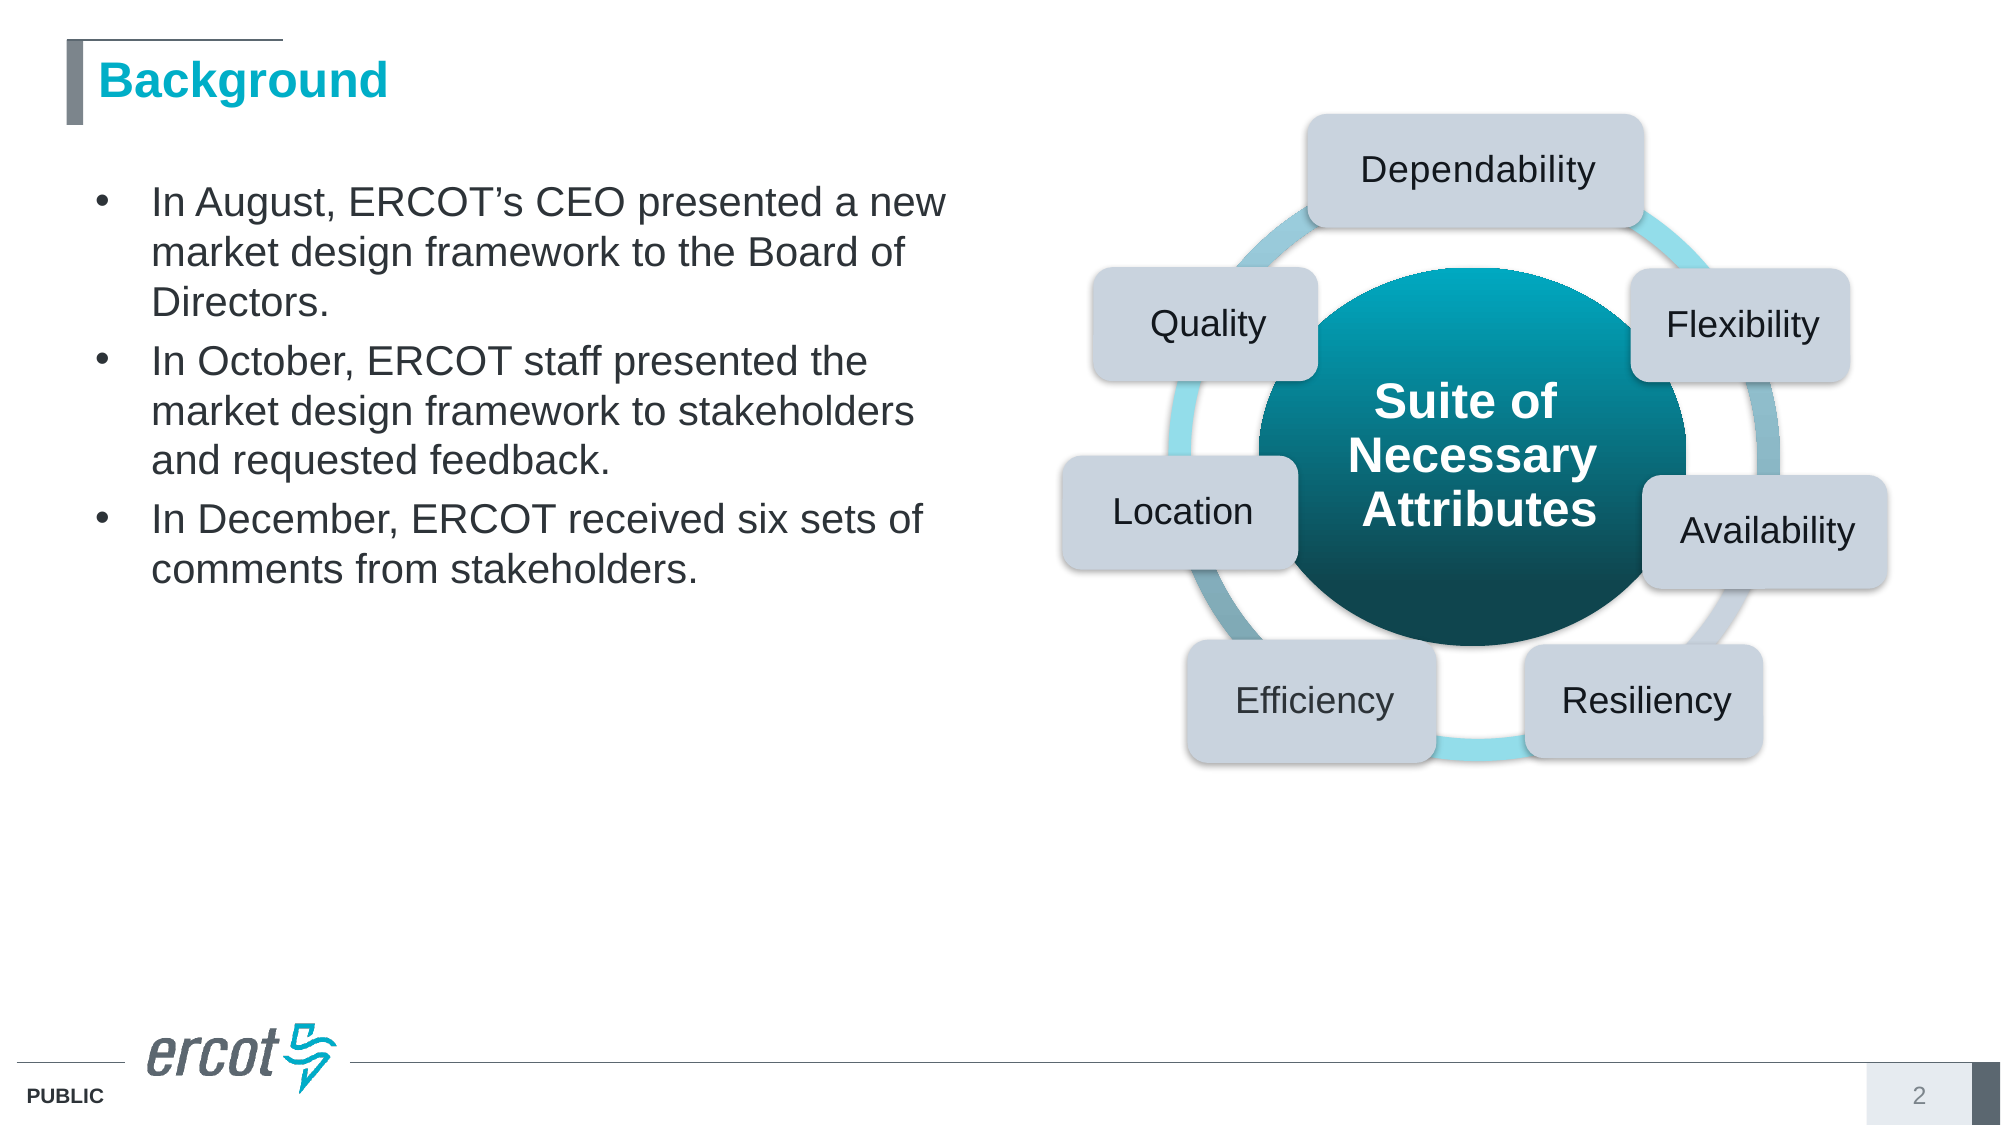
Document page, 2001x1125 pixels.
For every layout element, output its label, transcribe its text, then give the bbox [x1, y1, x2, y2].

picture [143, 1019, 340, 1096]
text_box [1062, 101, 1888, 792]
slide_number 2 [1866, 1076, 1973, 1113]
title Background [83, 39, 1934, 125]
list In August, ERCOT’s CEO presented a new market design framework to the Board of Directors. In October, ERCOT staff presented the market design framework to stakeholders and requested feedback. In December, ERCOT received six sets of comments from stakeholders. [50, 129, 1014, 868]
